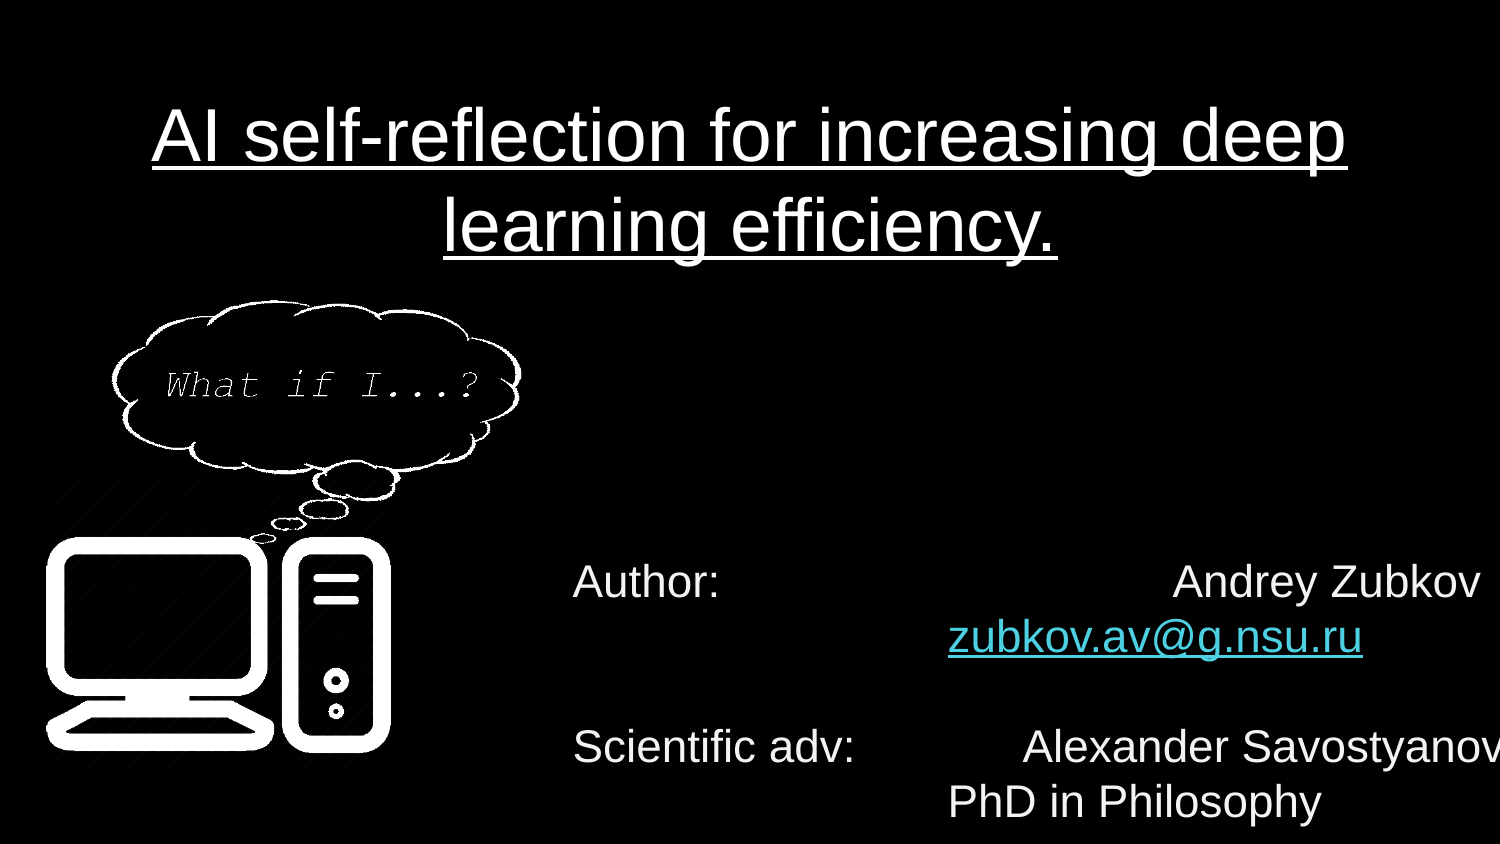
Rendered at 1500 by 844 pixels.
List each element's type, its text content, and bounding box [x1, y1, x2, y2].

subtitle Author: Andrey Zubkov zubkov.av@g.nsu.ru Scientific adv: Alexander Savostyanov PhD in Philosophy [557, 537, 1500, 784]
title AI self-reflection for increasing deep learning efficiency. [51, 0, 1449, 282]
picture [24, 286, 552, 773]
